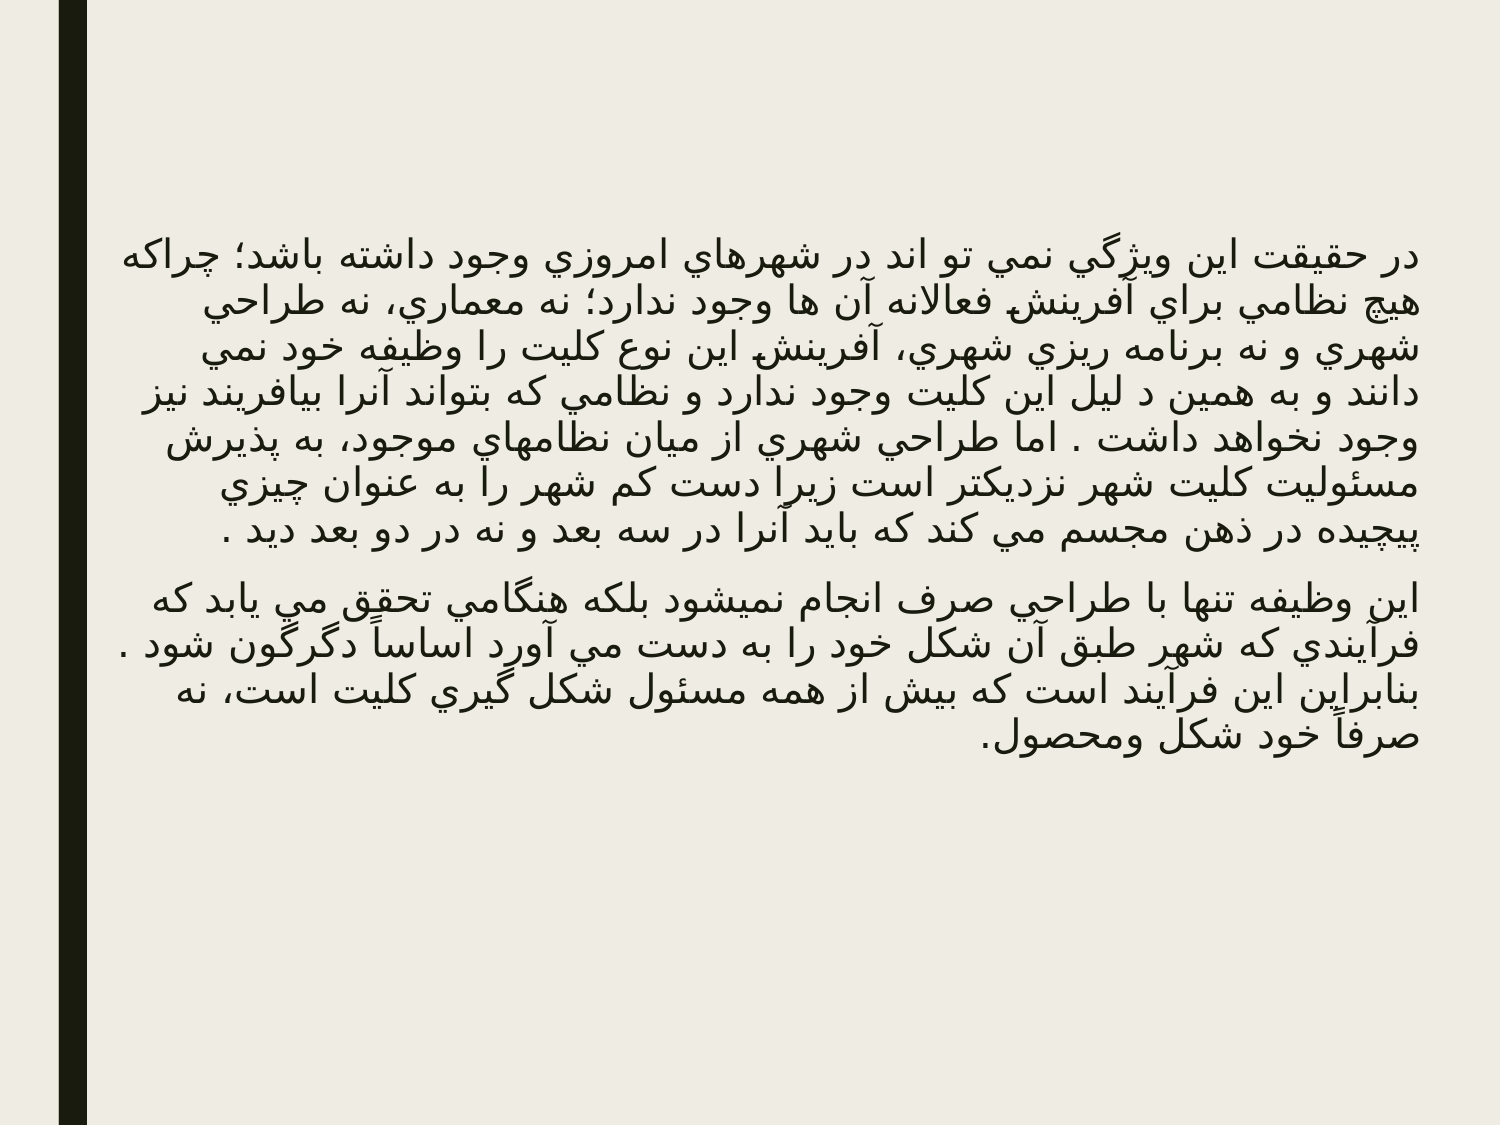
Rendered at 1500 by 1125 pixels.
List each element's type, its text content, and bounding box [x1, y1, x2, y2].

list در حقيقت اين ويژگي نمي تو اند در شهرهاي امروزي وجود داشته باشد؛ چراكه هيچ نظامي براي آفرينش فعالانه آن ها وجود ندارد؛ نه معماري، نه طراحي شهري و نه برنامه ريزي شهري، آفرينش اين نوع كليت را وظيفه خود نمي دانند و به همين د ليل اين كليت وجود ندارد و نظامي كه بتواند آنرا بيافريند نيز وجود نخواهد داشت . اما طراحي شهري از ميان نظامهاي موجود، به پذيرش مسئوليت كليت شهر نزديكتر است زيرا دست كم شهر را به عنوان چيزي پيچيده در ذهن مجسم مي كند كه بايد آنرا در سه بعد و نه در دو بعد ديد . اين وظيفه تنها با طراحي صرف انجام نميشود بلكه هنگامي تحقق مي يابد كه فرآيندي كه شهر طبق آن شكل خود را به دست مي آورد اساساً دگرگون شود . بنابراين اين فرآيند است كه بيش از همه مسئول شكل گيري كليت است، نه صرفاً خود شكل ومحصول. [99, 224, 1438, 775]
